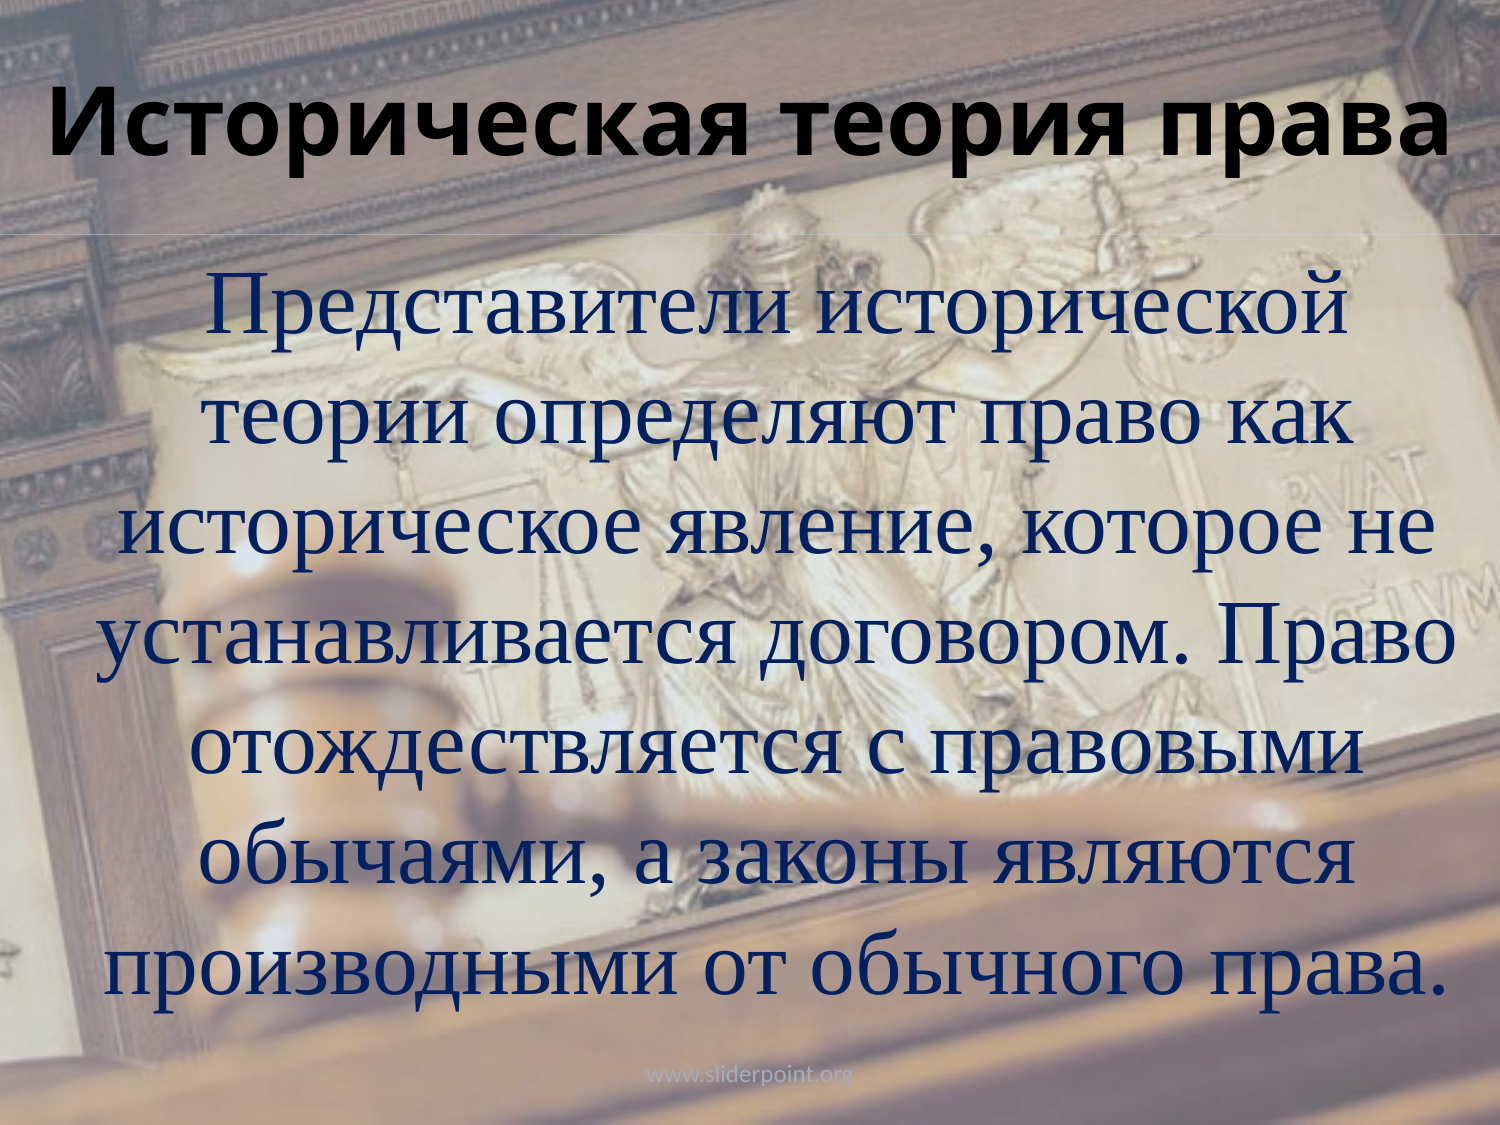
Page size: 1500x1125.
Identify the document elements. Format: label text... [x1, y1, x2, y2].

list Представители исторической теории определяют право как историческое явление, которое не устанавливается договором. Право отождествляется с правовыми обычаями, а законы являются производными от обычного права. [0, 234, 1500, 1125]
footer www.sliderpoint.org [512, 1042, 988, 1103]
title Историческая теория права [0, 0, 1500, 234]
